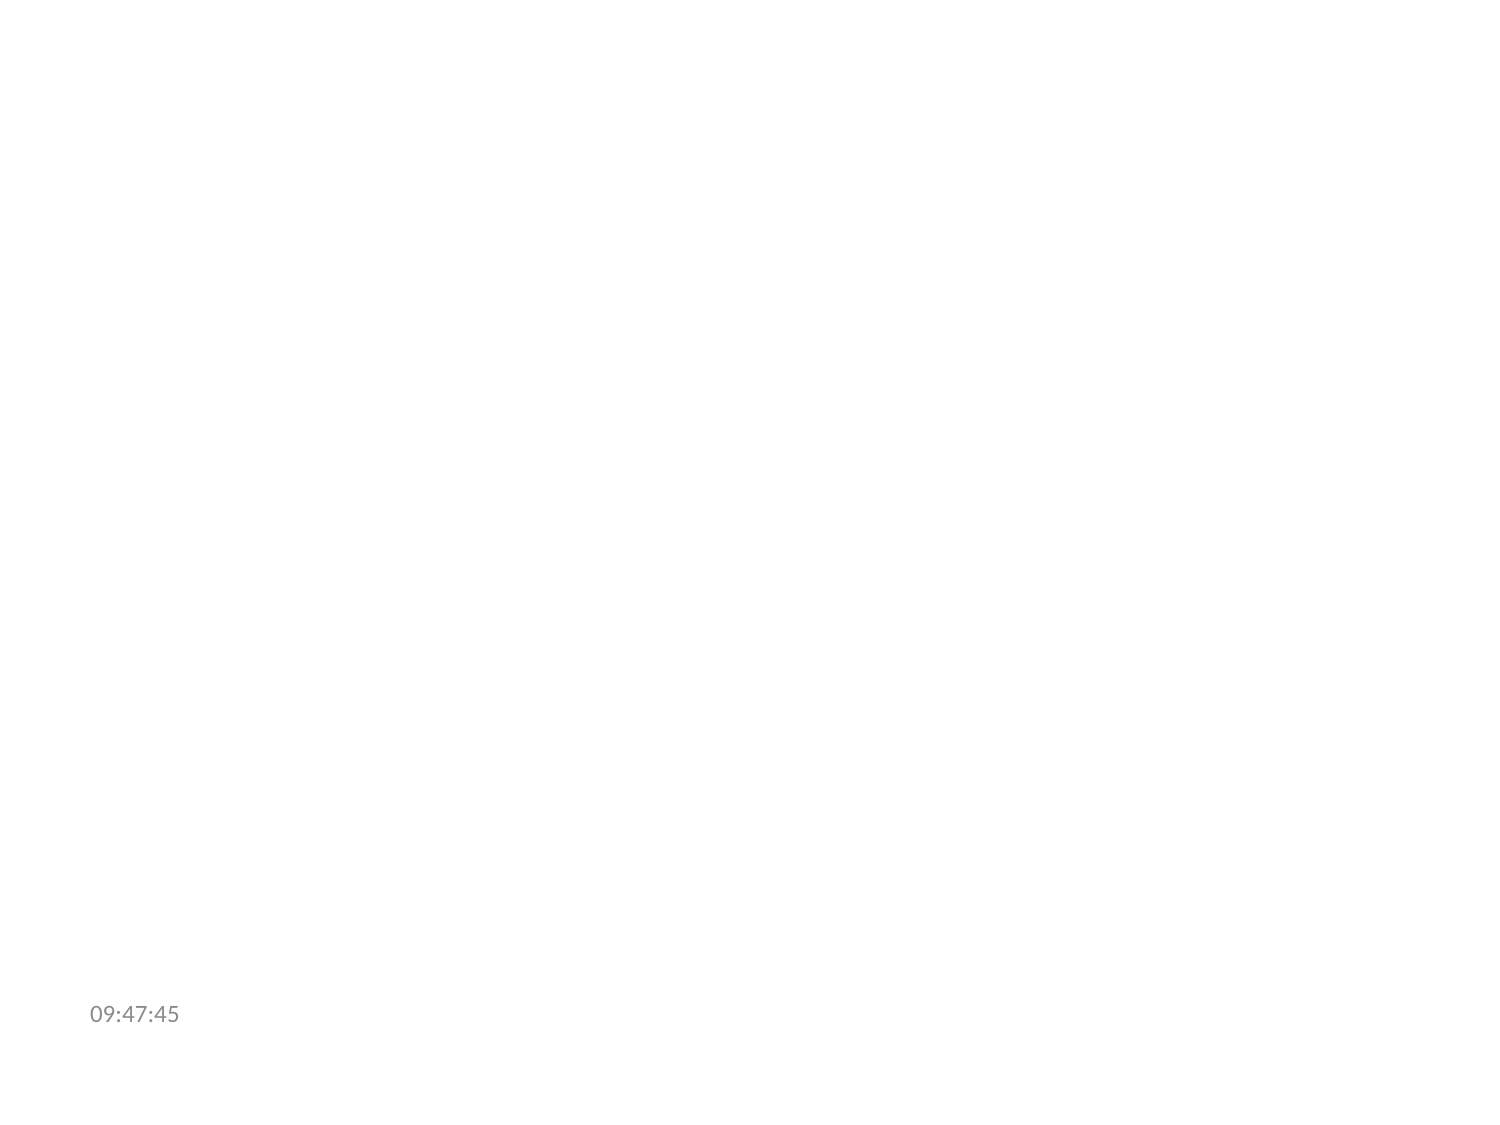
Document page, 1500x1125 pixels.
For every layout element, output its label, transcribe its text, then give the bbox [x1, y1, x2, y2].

text_box 15:35:09 [75, 982, 425, 1043]
